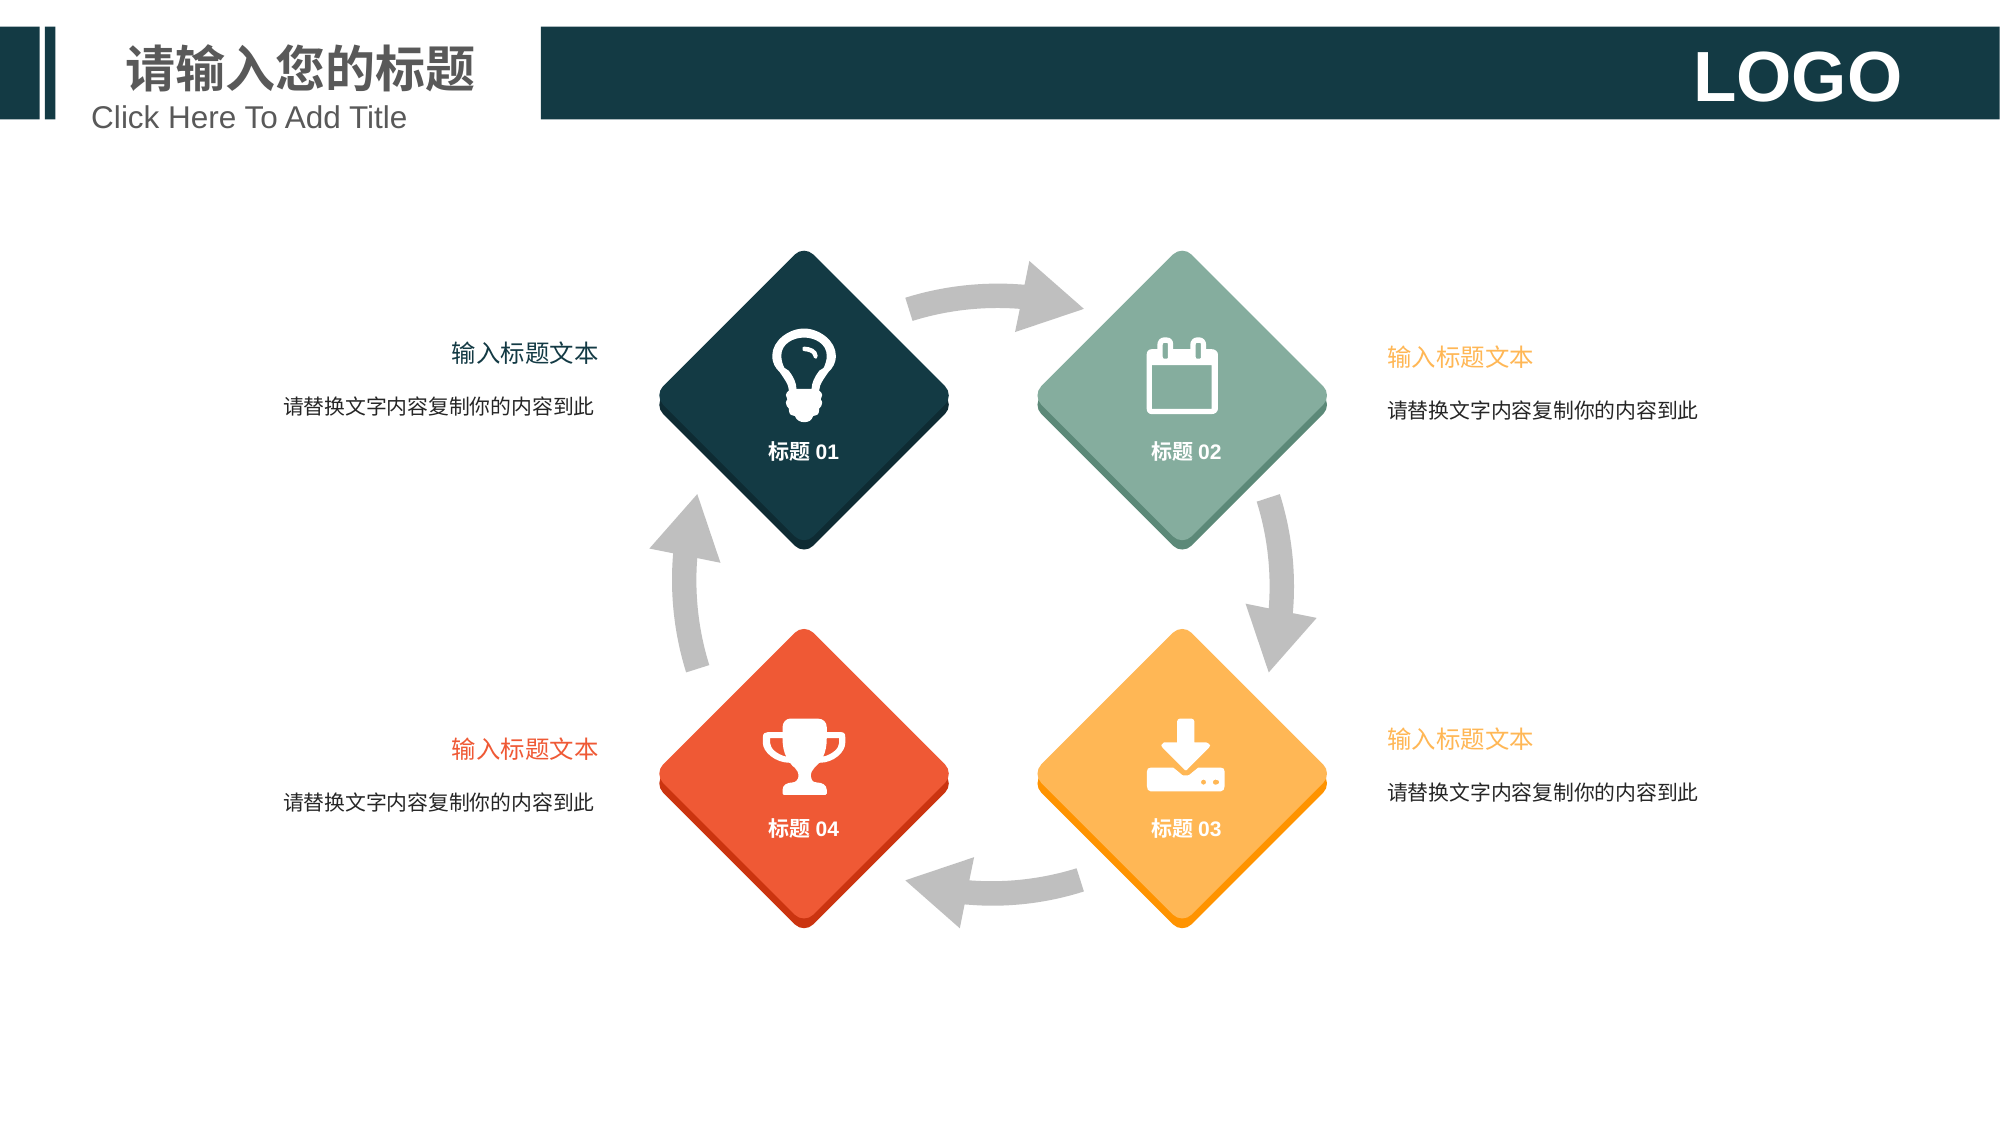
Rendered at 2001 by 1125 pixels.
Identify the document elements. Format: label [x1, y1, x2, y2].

text_box [265, 494, 950, 930]
text_box [1036, 249, 1738, 627]
text_box [950, 627, 1738, 930]
text_box [265, 249, 1084, 551]
